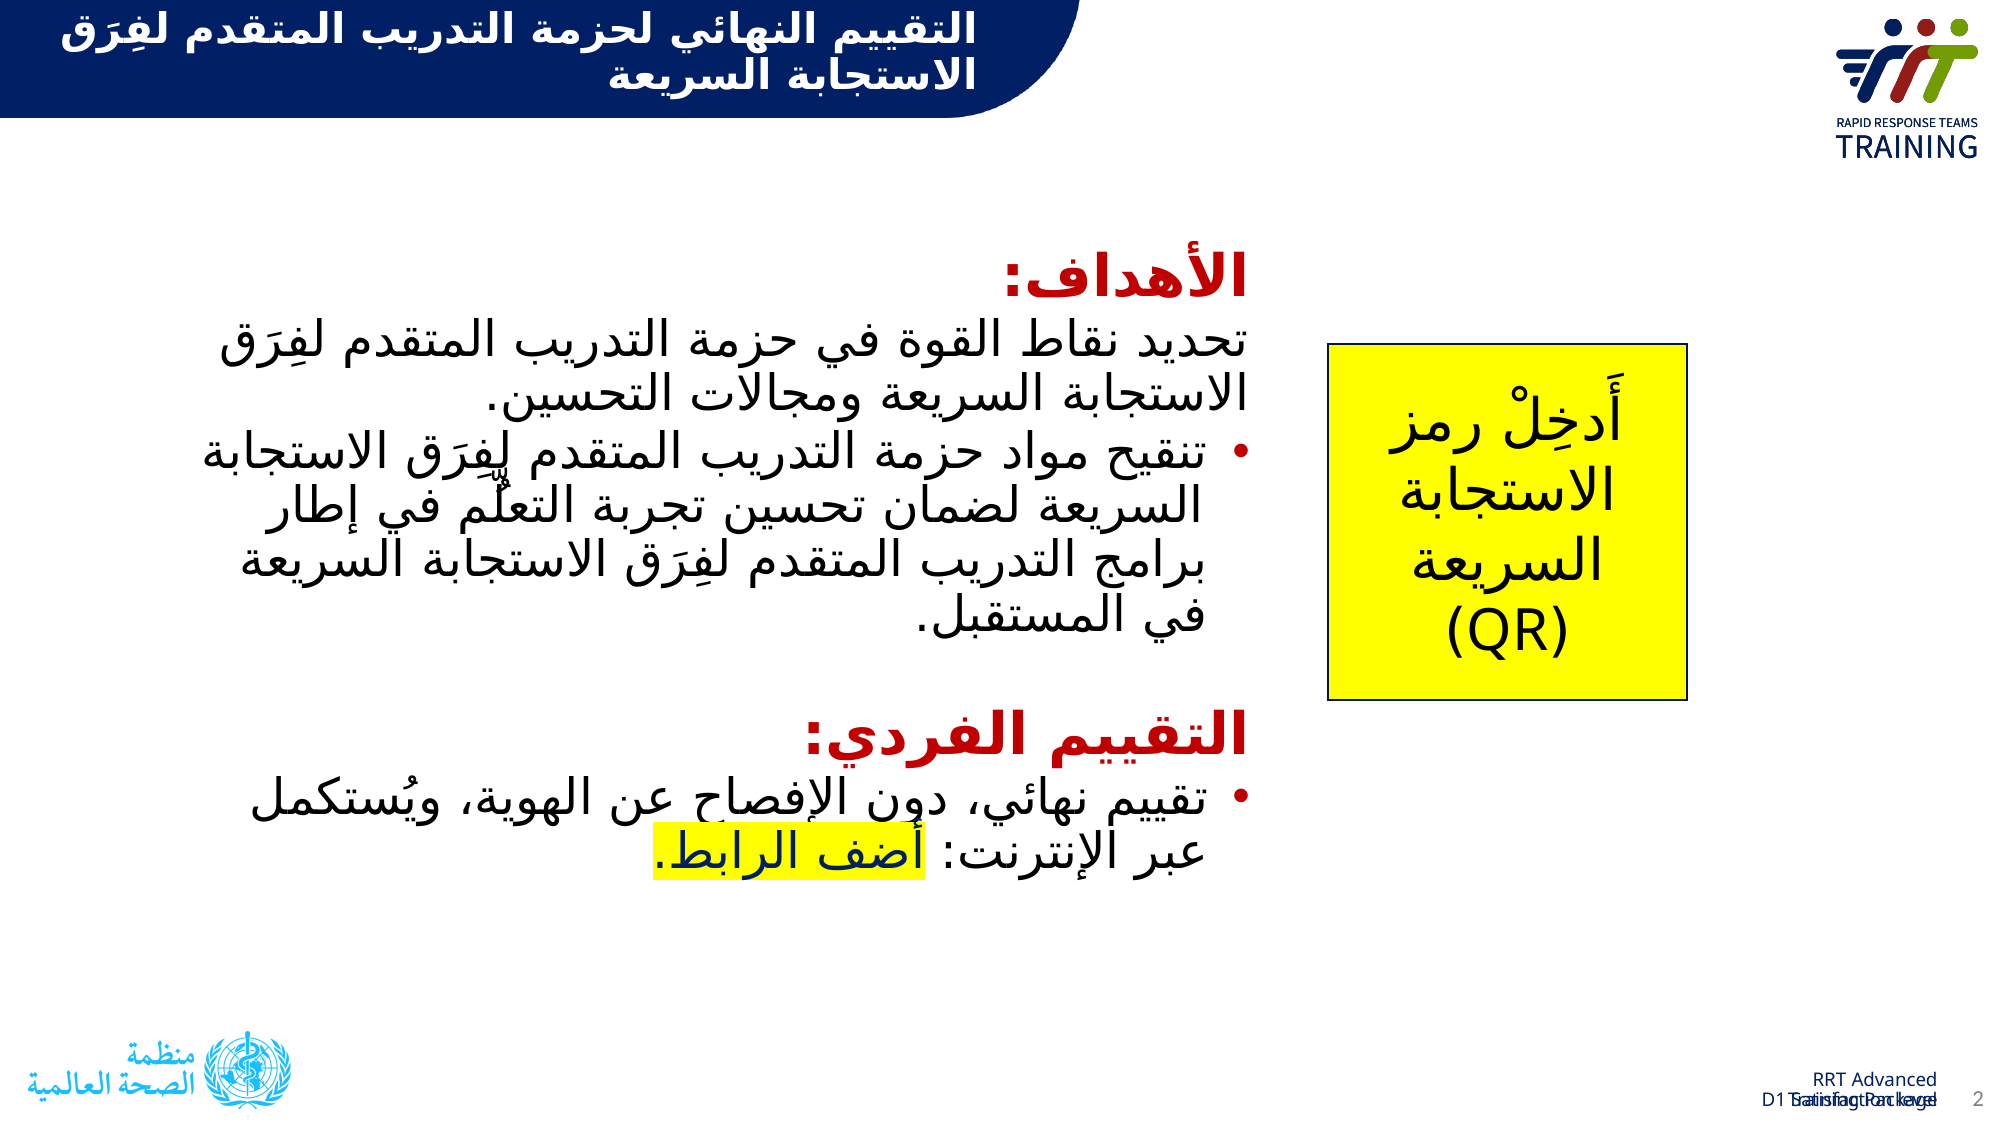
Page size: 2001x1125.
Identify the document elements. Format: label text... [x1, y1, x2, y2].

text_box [1327, 343, 1688, 701]
list الأهداف: تحديد نقاط القوة في حزمة التدريب المتقدم لفِرَق الاستجابة السريعة ومجالات التحسين. تنقيح مواد حزمة التدريب المتقدم لفِرَق الاستجابة السريعة لضمان تحسين تجربة التعلُّم في إطار برامج التدريب المتقدم لفِرَق الاستجابة السريعة في المستقبل. التقييم الفردي: تقييم نهائي، دون الإفصاح عن الهوية، ويُستكمل عبر الإنترنت: أضف الرابط. [165, 238, 1258, 864]
picture [1835, 19, 1978, 167]
picture [0, 0, 1081, 118]
picture [28, 1031, 291, 1109]
title التقييم النهائي لحزمة التدريب المتقدم لفِرَق الاستجابة السريعة [0, 0, 987, 107]
